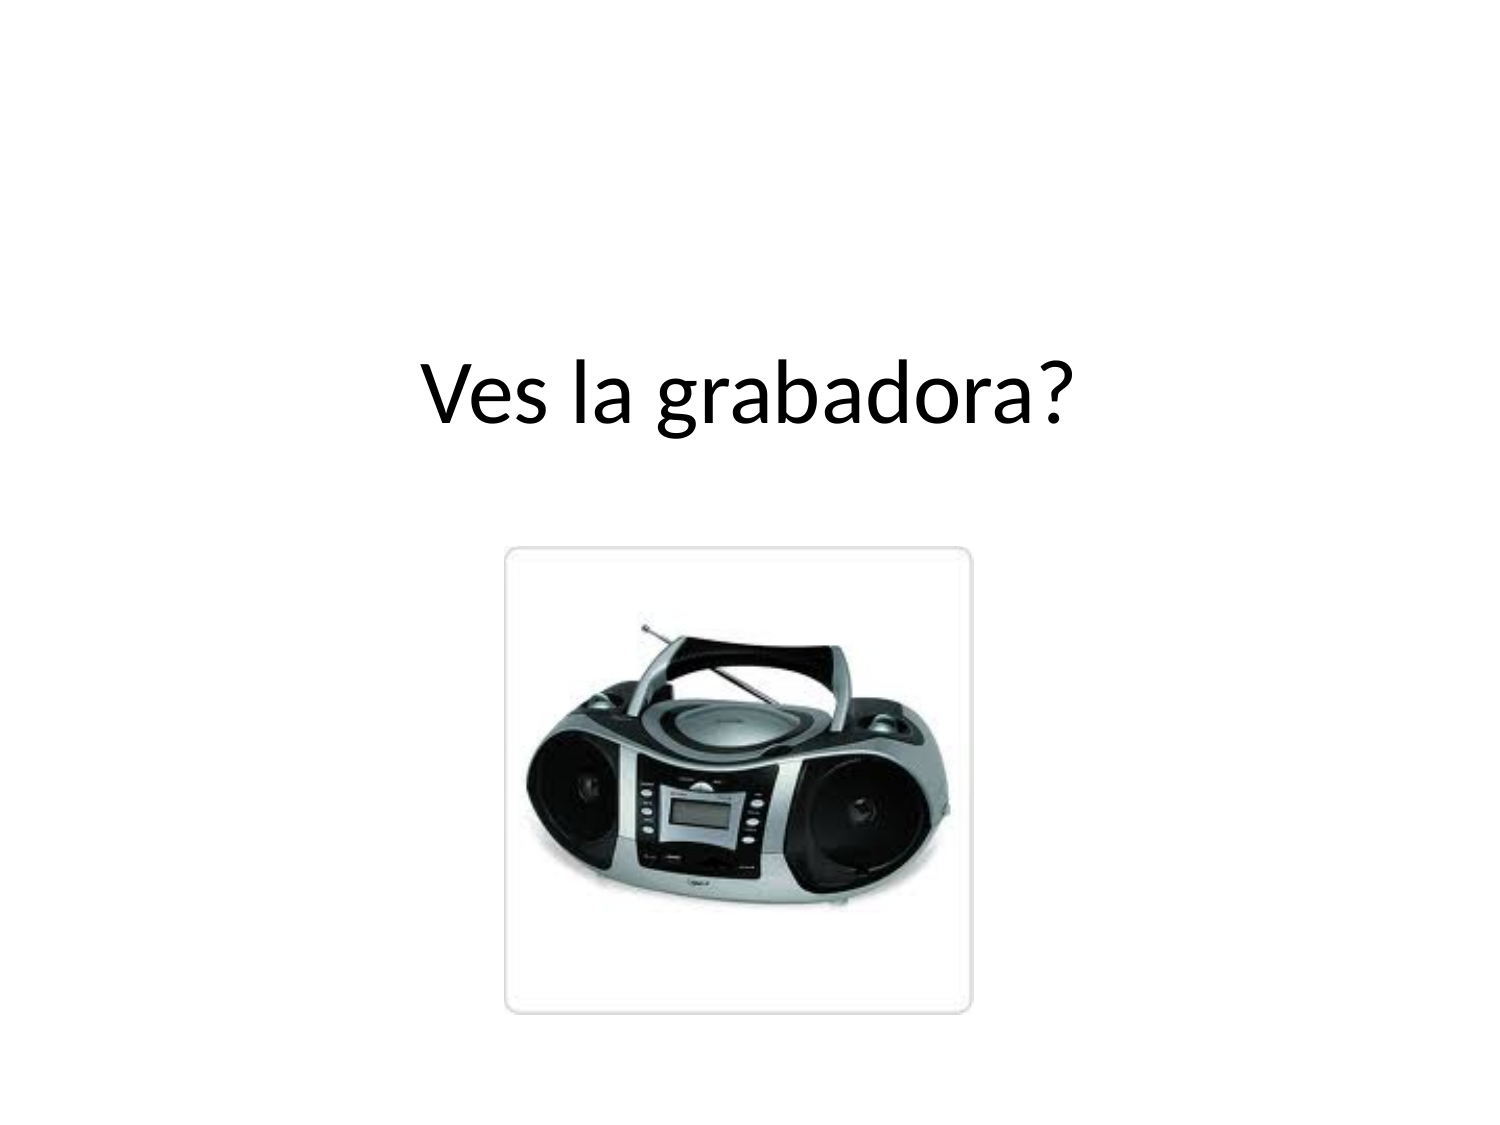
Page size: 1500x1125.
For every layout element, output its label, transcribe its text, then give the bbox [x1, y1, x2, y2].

picture [504, 545, 974, 1016]
title Ves la grabadora? [75, 45, 1425, 1060]
